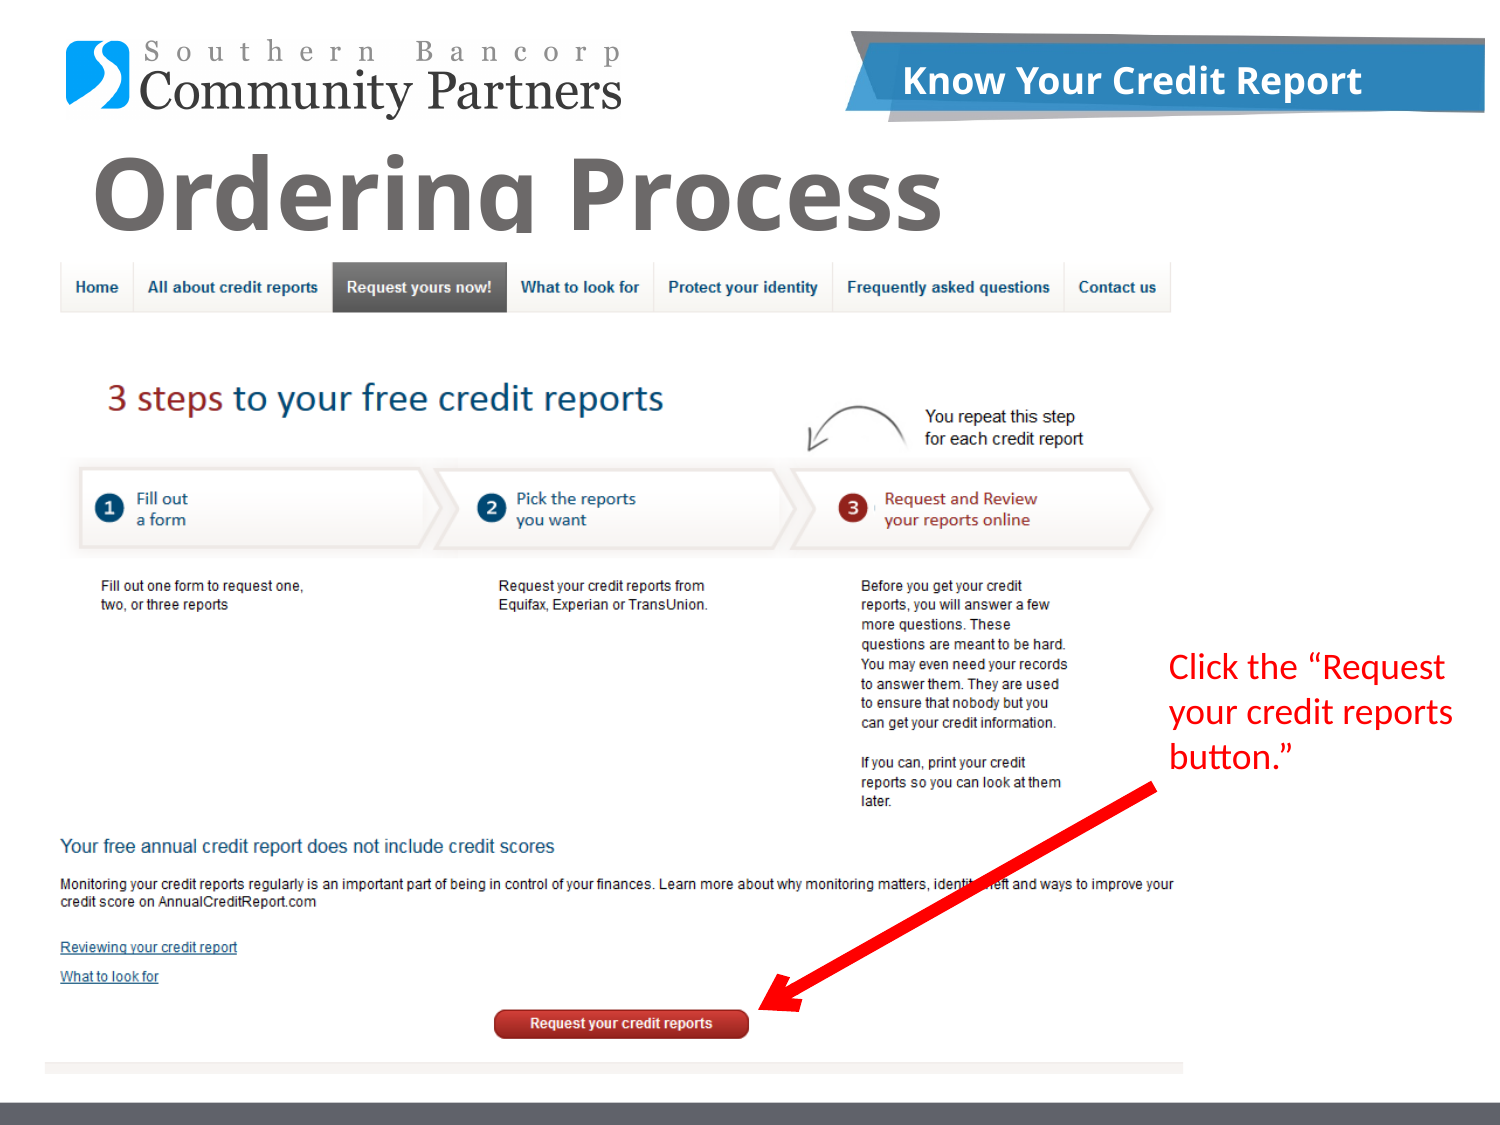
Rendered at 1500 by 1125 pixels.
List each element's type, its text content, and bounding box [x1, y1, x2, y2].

picture [66, 39, 621, 120]
text_box Know Your Credit Report [887, 49, 1469, 110]
text_box Click the “Request your credit reports button.” [1184, 634, 1469, 785]
picture [845, 31, 1485, 122]
picture [44, 233, 1184, 1074]
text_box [758, 786, 1155, 1010]
title Ordering Process [75, 127, 1397, 271]
